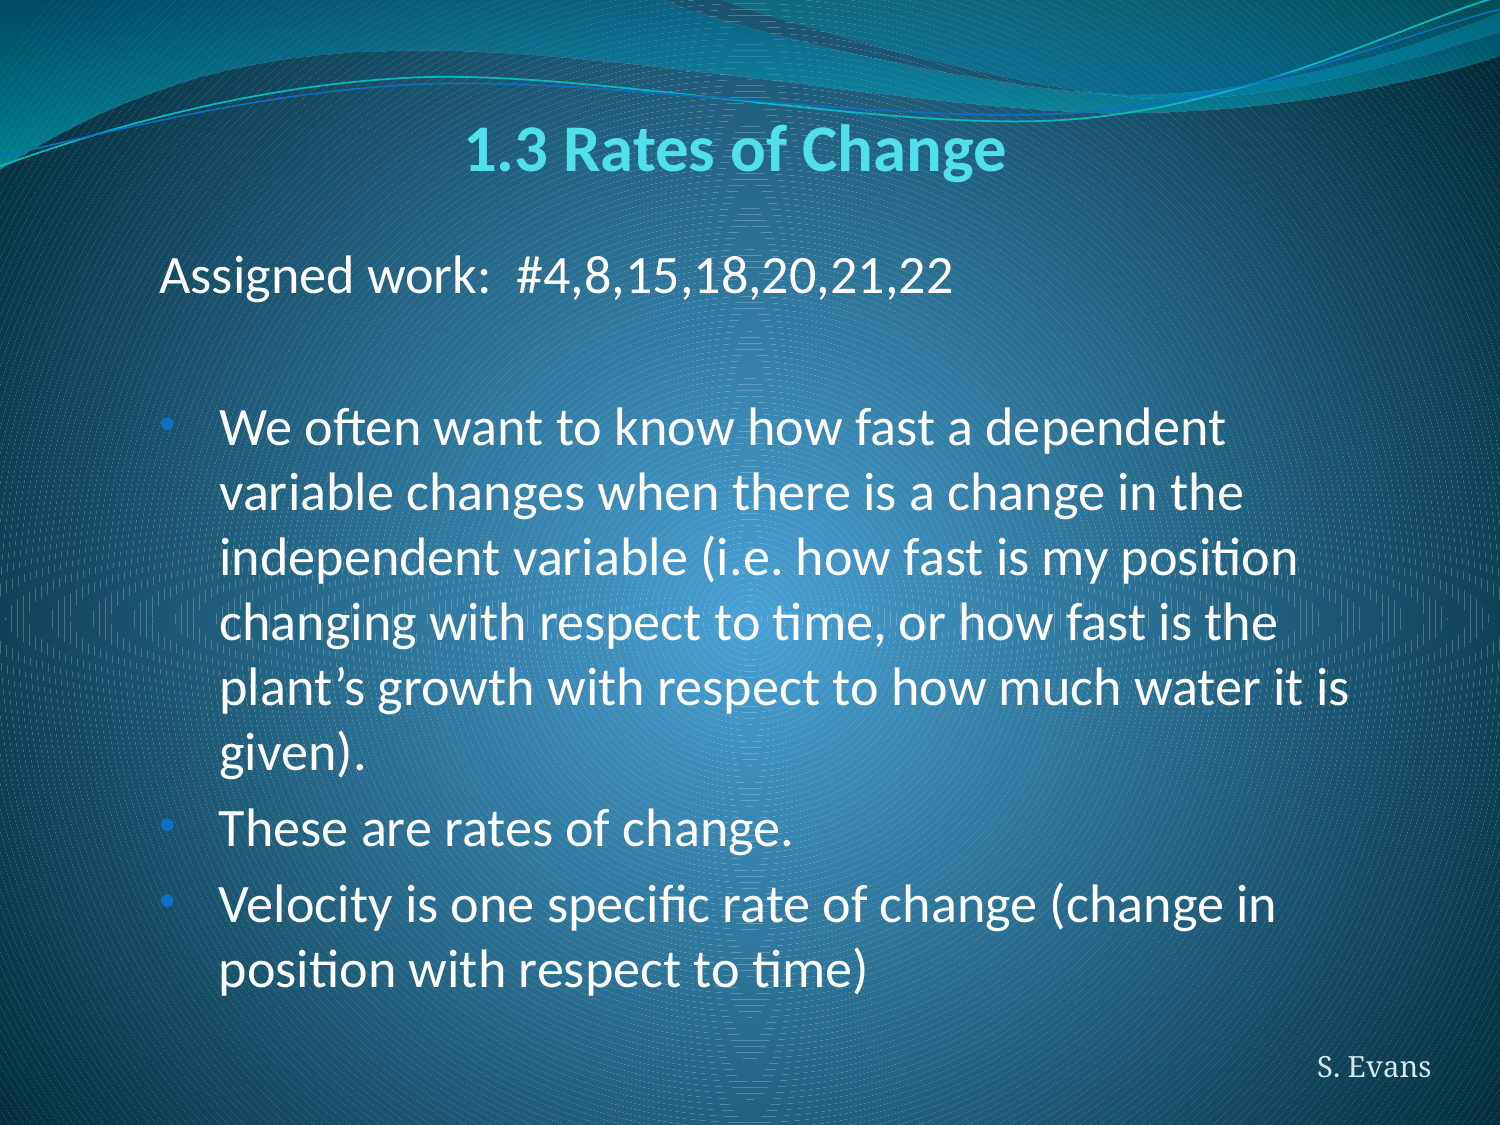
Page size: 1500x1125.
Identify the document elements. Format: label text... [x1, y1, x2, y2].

title 1.3 Rates of Change [301, 78, 1010, 185]
subtitle Assigned work: #4,8,15,18,20,21,22 We often want to know how fast a dependent variable changes when there is a change in the independent variable (i.e. how fast is my position changing with respect to time, or how fast is the plant’s growth with respect to how much water it is given). These are rates of change. Velocity is one specific rate of change (change in position with respect to time) [159, 231, 1388, 1035]
footer S. Evans [1316, 1023, 1465, 1084]
